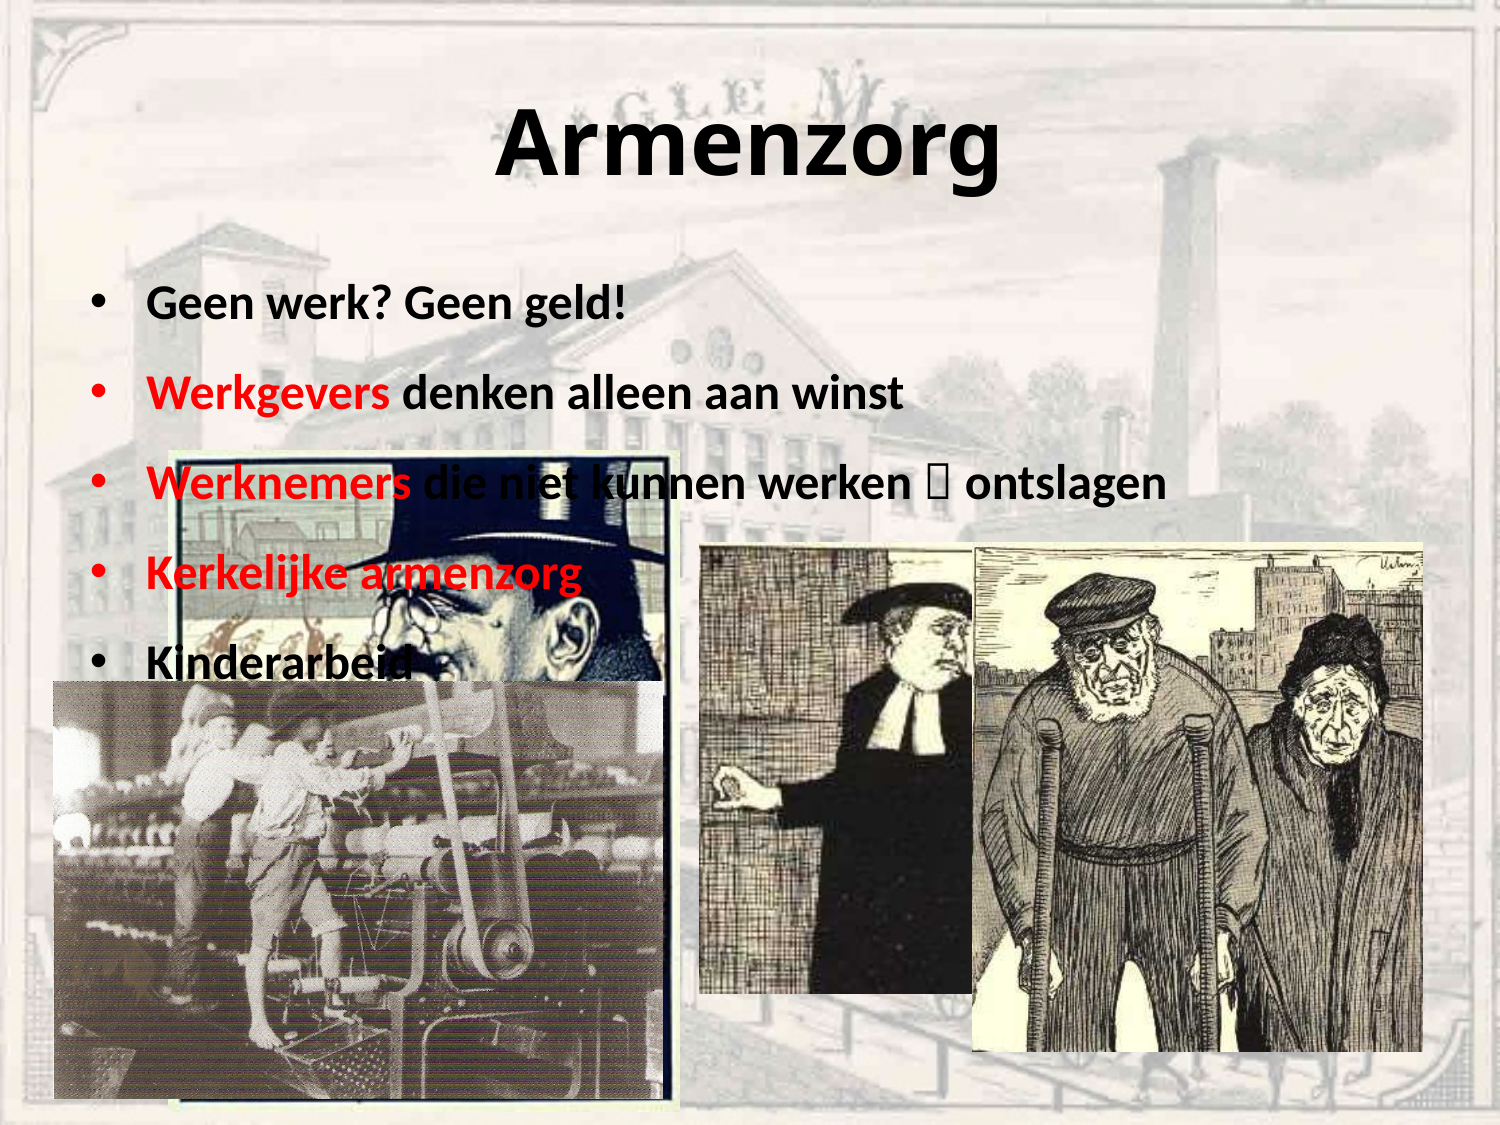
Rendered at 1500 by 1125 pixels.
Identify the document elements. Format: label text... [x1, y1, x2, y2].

title Armenzorg [75, 45, 1425, 233]
picture [52, 450, 680, 1112]
text_box Geen werk? Geen geld! Werkgevers denken alleen aan winst Werknemers die niet kunnen werken  ontslagen Kerkelijke armenzorg Kinderarbeid [75, 232, 1247, 698]
picture [699, 542, 1423, 1053]
